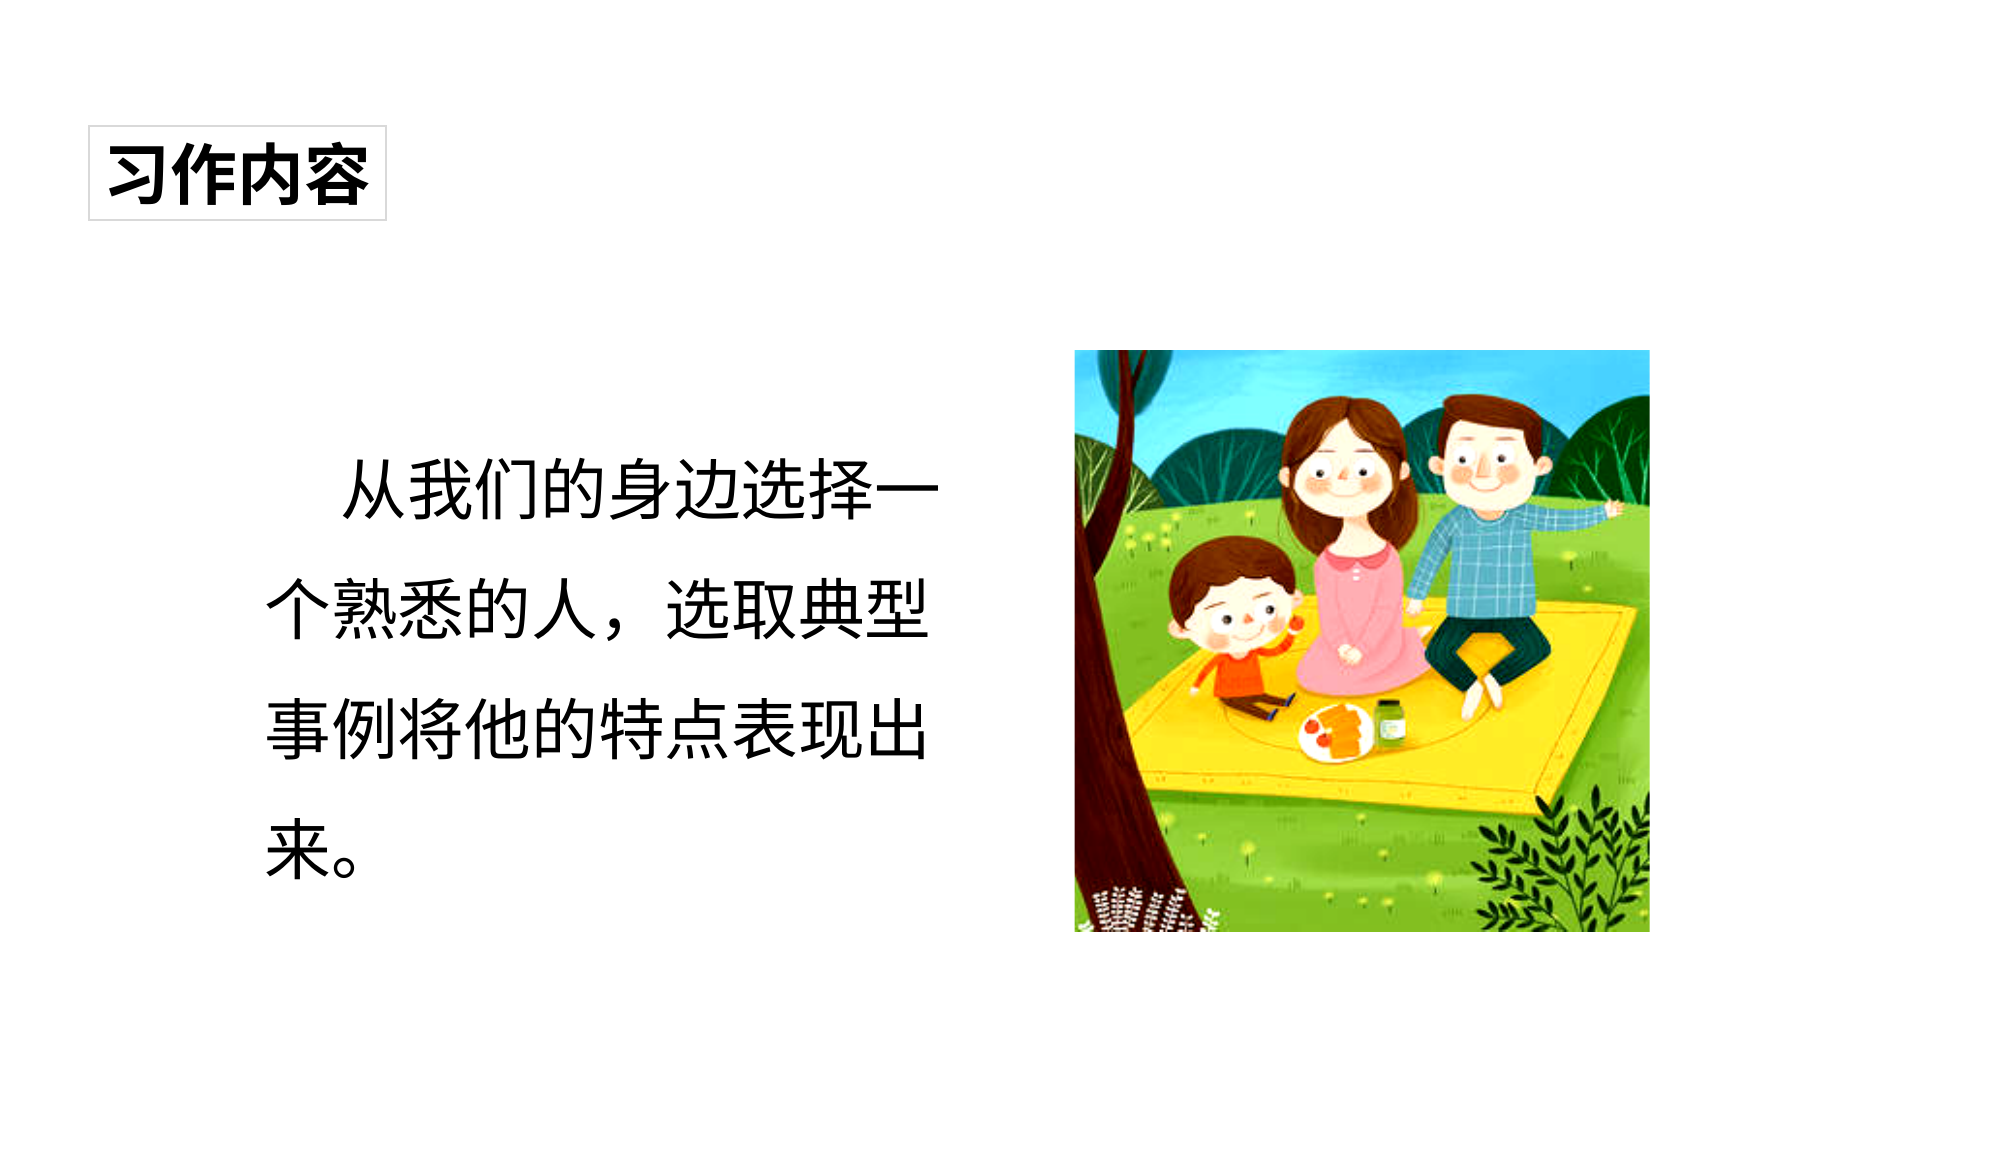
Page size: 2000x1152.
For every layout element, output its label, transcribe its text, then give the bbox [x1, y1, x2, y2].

text_box 习作内容 [88, 125, 387, 221]
picture [1074, 350, 1650, 932]
text_box 从我们的身边选择一个熟悉的人，选取典型事例将他的特点表现出来。 [249, 400, 1013, 896]
